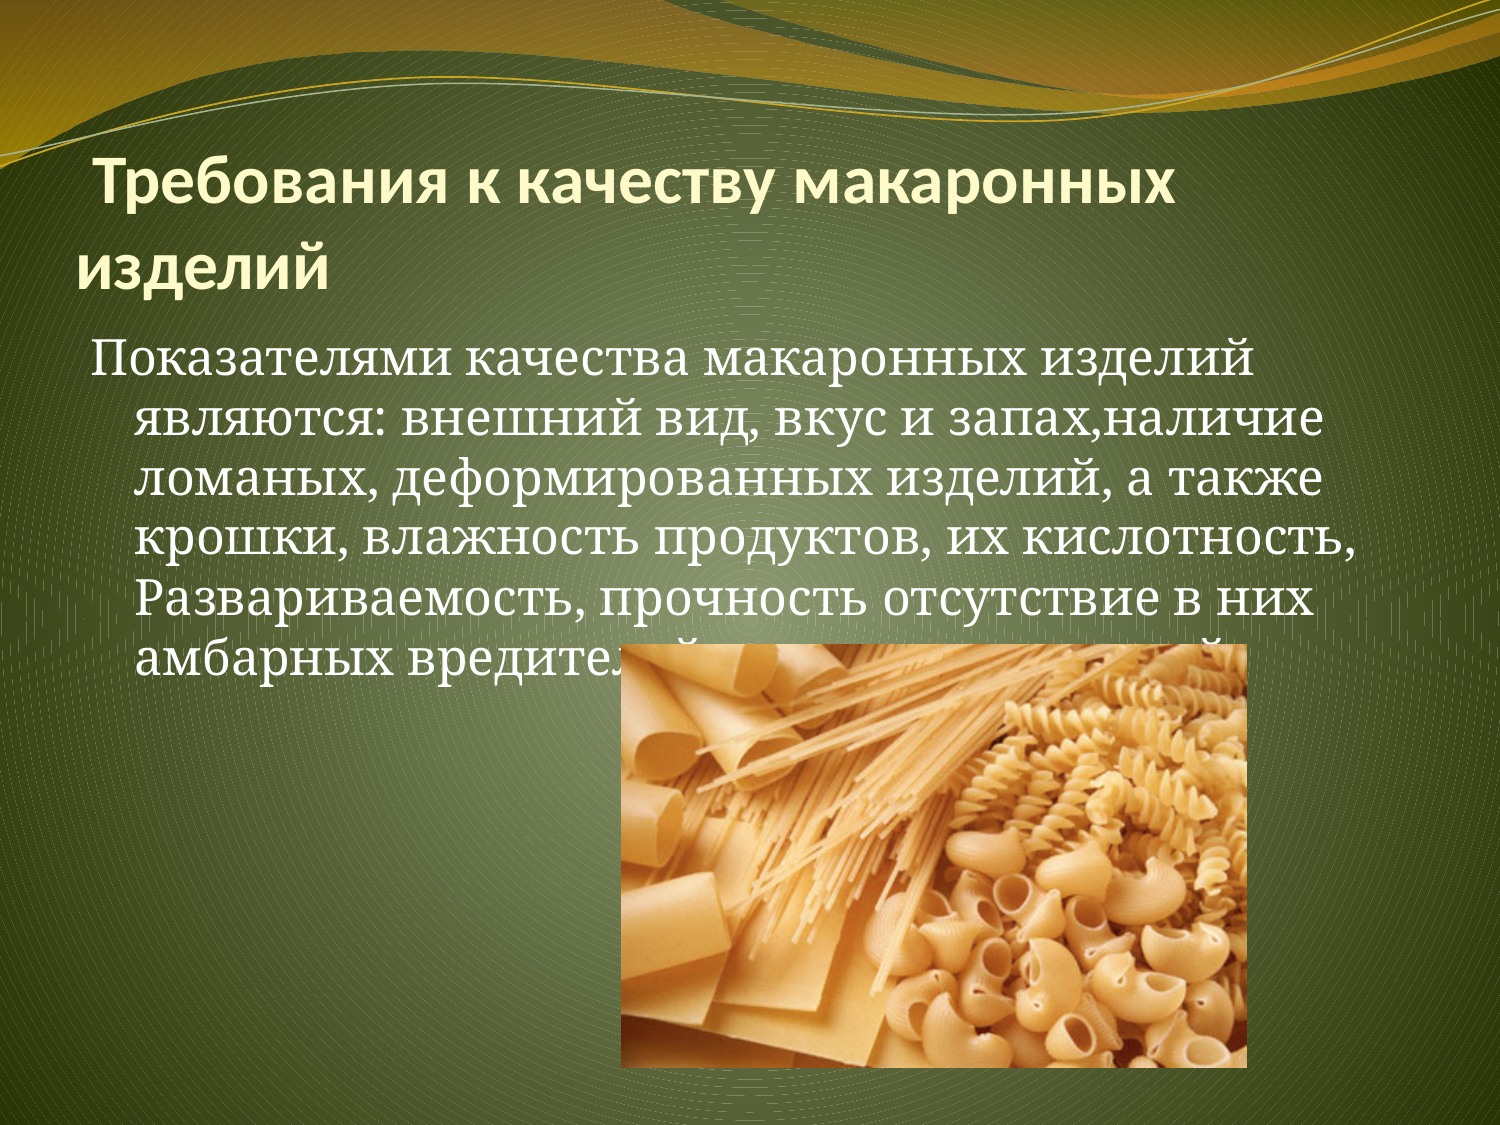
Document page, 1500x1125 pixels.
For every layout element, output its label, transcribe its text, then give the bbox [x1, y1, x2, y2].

picture [620, 644, 1247, 1069]
list Показателями качества макаронных изделий являются: внешний вид, вкус и запах,наличие ломаных, деформированных изделий, а также крошки, влажность продуктов, их кислотность, Развариваемость, прочность отсутствие в них амбарных вредителей и металлопримесей. [74, 317, 1426, 739]
title Требования к качеству макаронных изделий [74, 115, 1426, 304]
